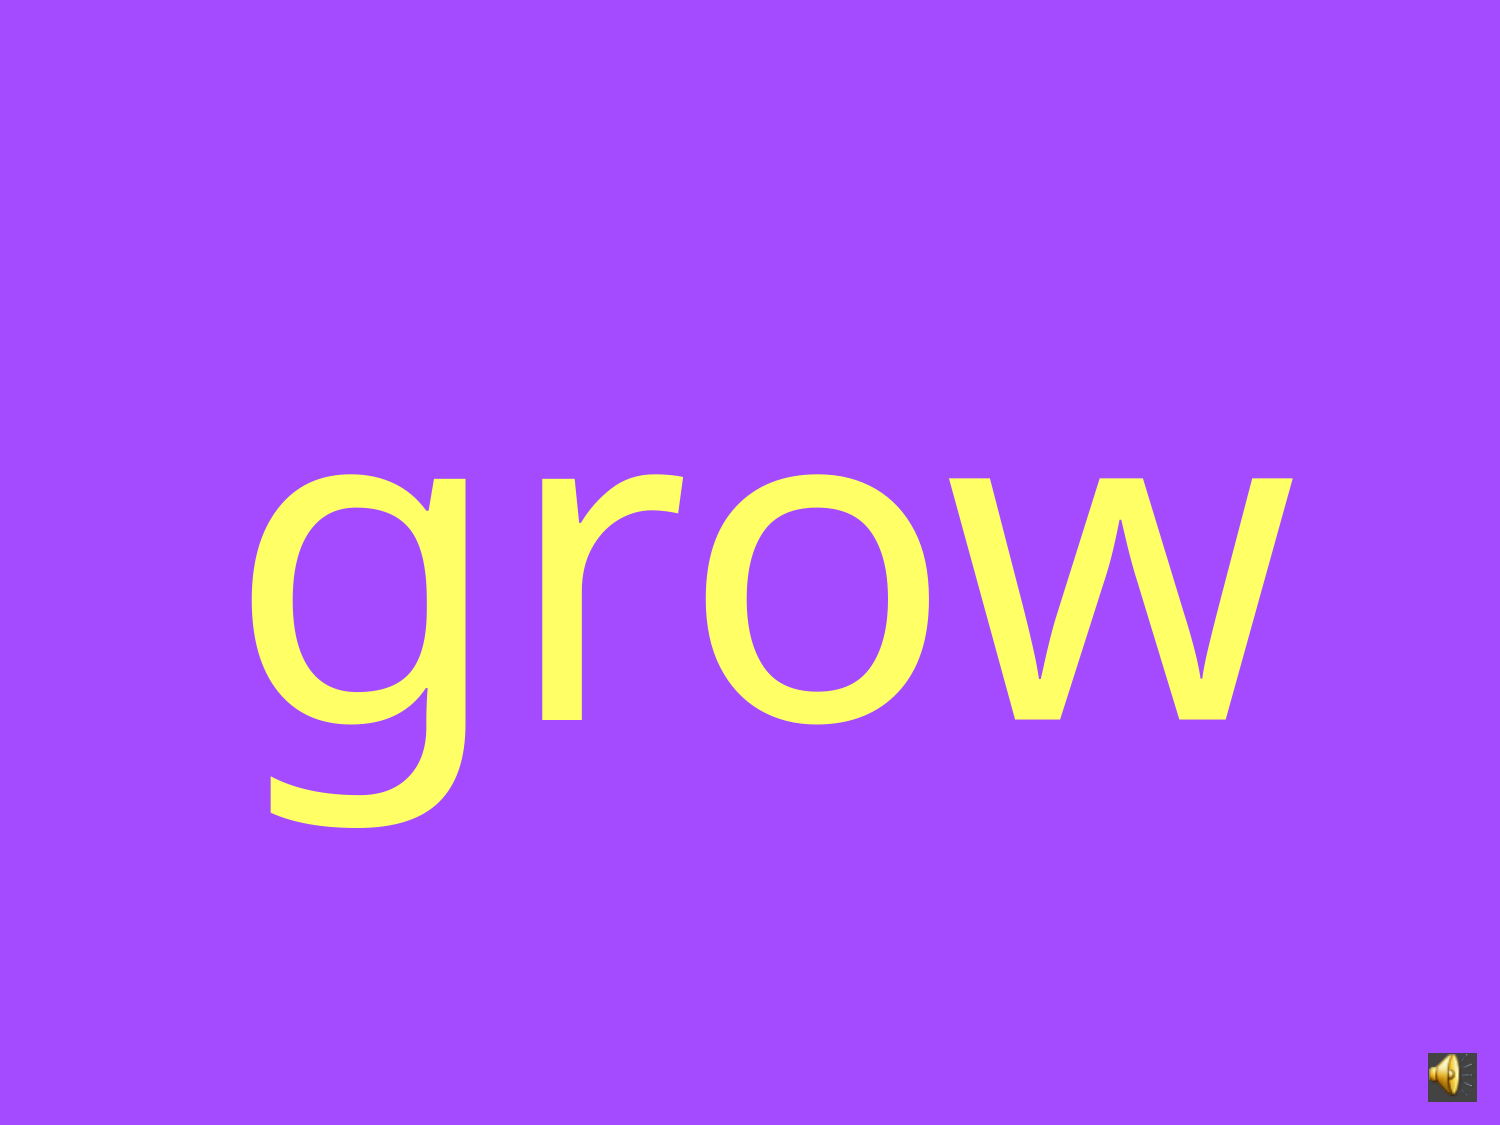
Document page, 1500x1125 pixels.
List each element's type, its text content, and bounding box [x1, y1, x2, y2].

picture [1427, 1052, 1478, 1103]
subtitle grow [212, 262, 1450, 763]
